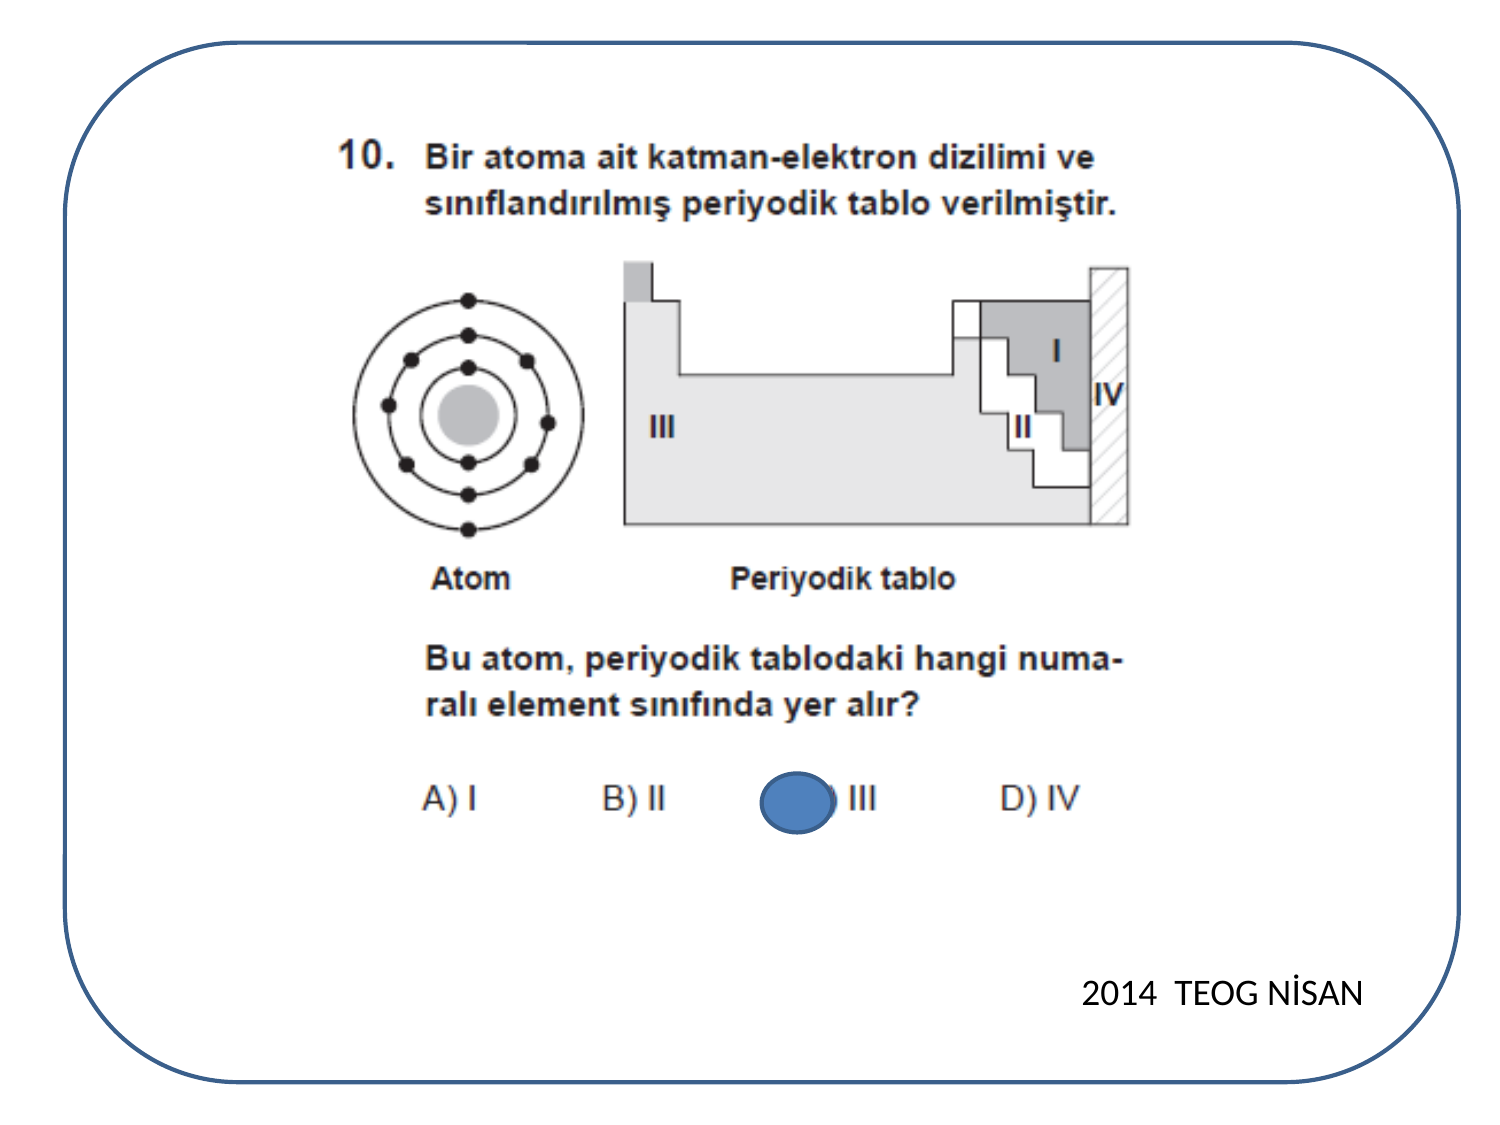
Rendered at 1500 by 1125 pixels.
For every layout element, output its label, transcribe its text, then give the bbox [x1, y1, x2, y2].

picture [327, 128, 1143, 857]
text_box 2014 TEOG NİSAN [1366, 1049, 1392, 1066]
text_box [62, 40, 1461, 1085]
